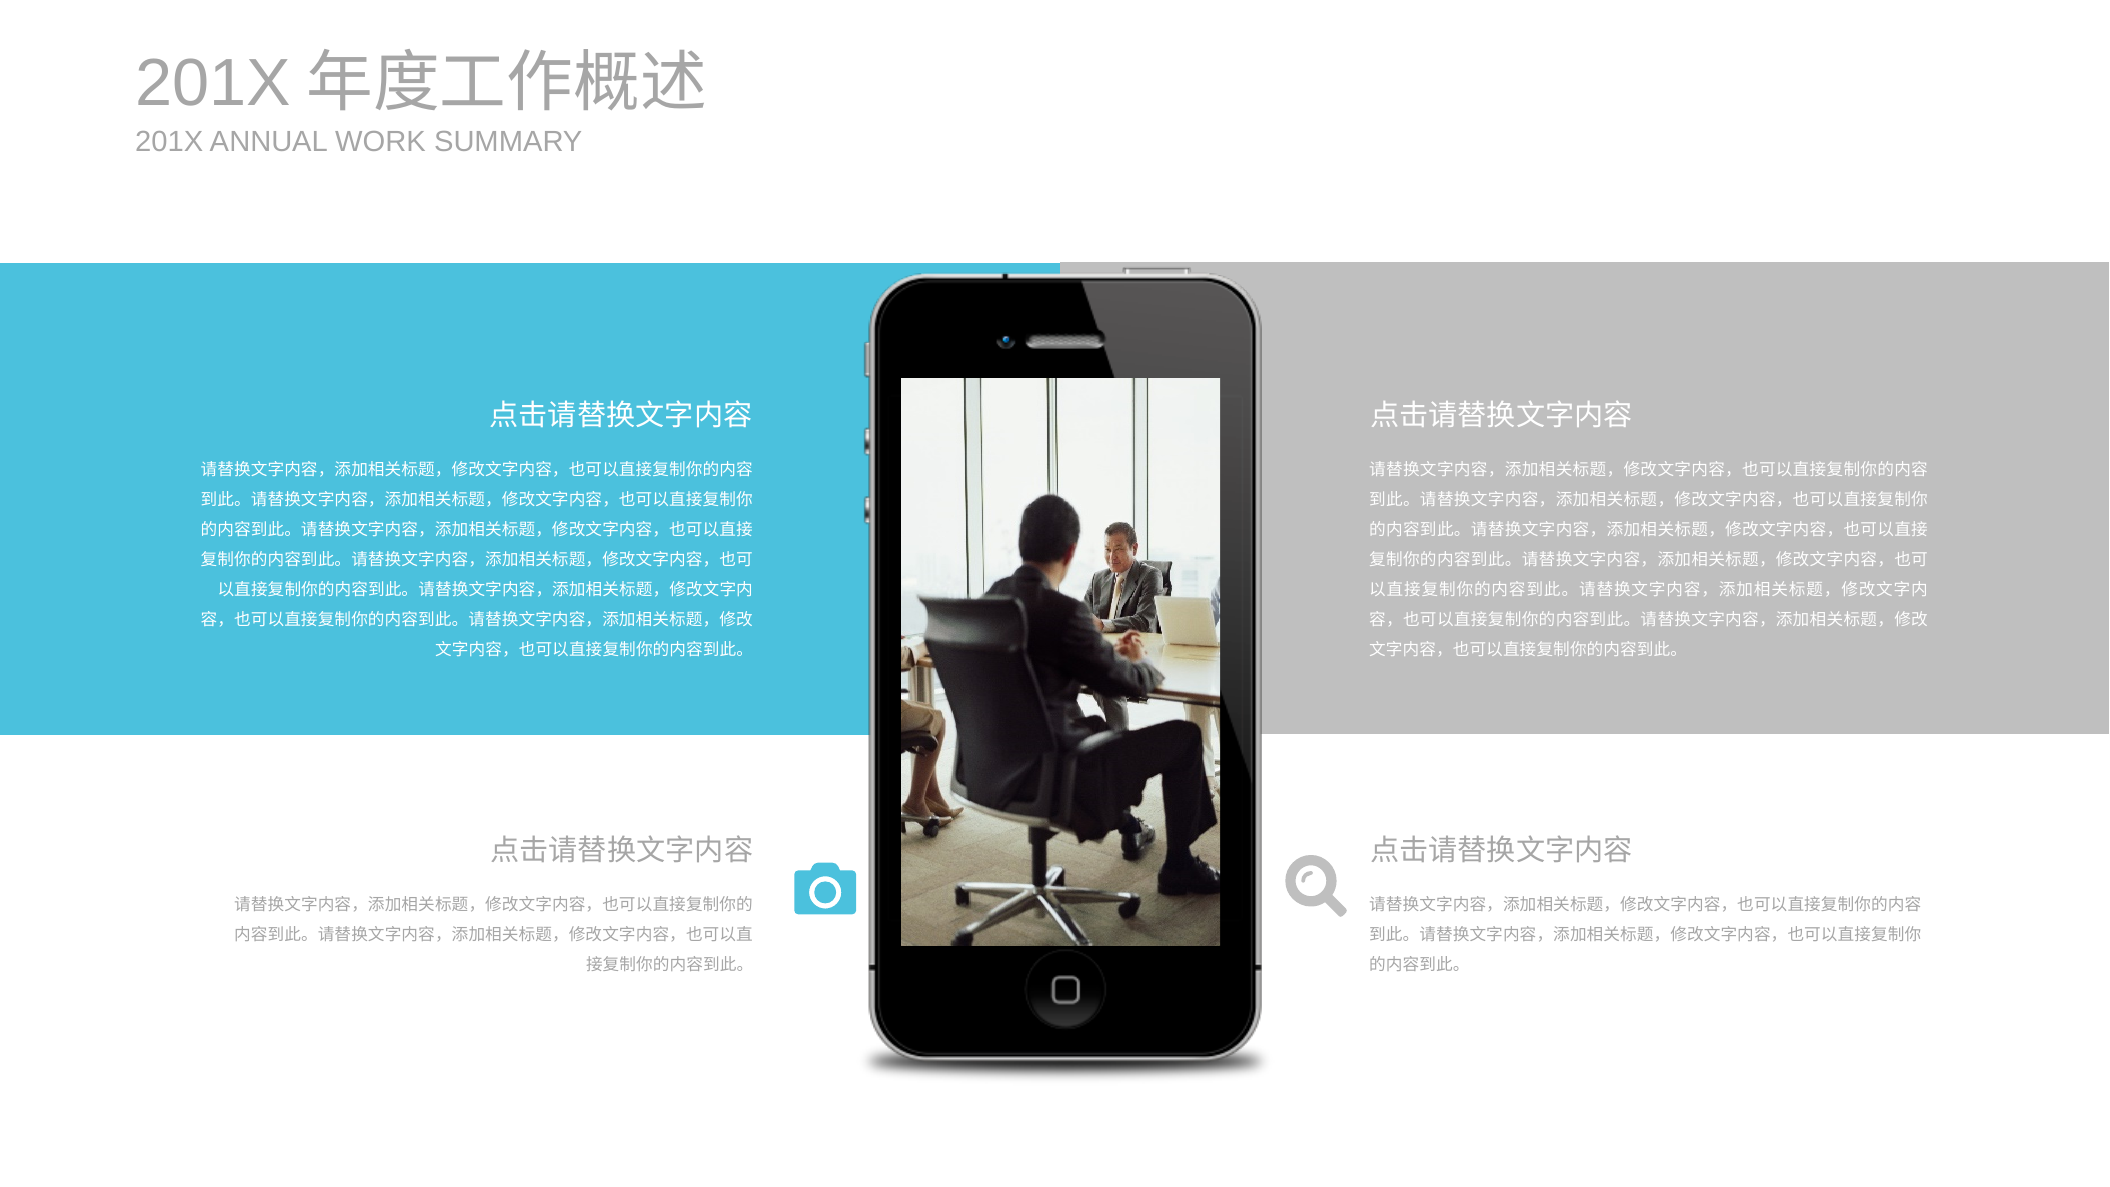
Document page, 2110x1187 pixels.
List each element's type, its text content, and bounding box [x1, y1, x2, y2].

text_box [794, 862, 857, 915]
text_box 201X ANNUAL WORK SUMMARY [135, 122, 596, 158]
text_box 201X年度工作概述 [135, 38, 783, 119]
text_box [0, 263, 849, 735]
text_box [1282, 262, 2110, 734]
text_box 点击请替换文字内容 [465, 831, 754, 867]
text_box [900, 377, 1221, 946]
text_box 请替换文字内容，添加相关标题，修改文字内容，也可以直接复制你的内容到此。请替换文字内容，添加相关标题，修改文字内容，也可以直接复制你的内容到此。请替换文字内容，添加相关标题，修改文字内容，也可以直接复制你的内容到此。请替换文字内容，添加相关标题，修改文字内容，也可以直接复制你的内容到此。请替换文字内容，添加相关标题，修改文字内容，也可以直接复制你的内容到此。请替换文字内容，添加相关标题，修改文字内容，也可以直接复制你的内容到此。 [192, 449, 754, 659]
text_box 点击请替换文字内容 [1370, 831, 1634, 867]
text_box 请替换文字内容，添加相关标题，修改文字内容，也可以直接复制你的内容到此。请替换文字内容，添加相关标题，修改文字内容，也可以直接复制你的内容到此。 [219, 884, 754, 975]
text_box 请替换文字内容，添加相关标题，修改文字内容，也可以直接复制你的内容到此。请替换文字内容，添加相关标题，修改文字内容，也可以直接复制你的内容到此。 [1369, 884, 1929, 975]
text_box 请替换文字内容，添加相关标题，修改文字内容，也可以直接复制你的内容到此。请替换文字内容，添加相关标题，修改文字内容，也可以直接复制你的内容到此。请替换文字内容，添加相关标题，修改文字内容，也可以直接复制你的内容到此。请替换文字内容，添加相关标题，修改文字内容，也可以直接复制你的内容到此。请替换文字内容，添加相关标题，修改文字内容，也可以直接复制你的内容到此。请替换文字内容，添加相关标题，修改文字内容，也可以直接复制你的内容到此。 [1369, 449, 1929, 659]
text_box [1285, 855, 1347, 917]
text_box 点击请替换文字内容 [1370, 396, 1634, 432]
text_box 点击请替换文字内容 [489, 396, 753, 432]
text_box [849, 201, 1282, 1116]
